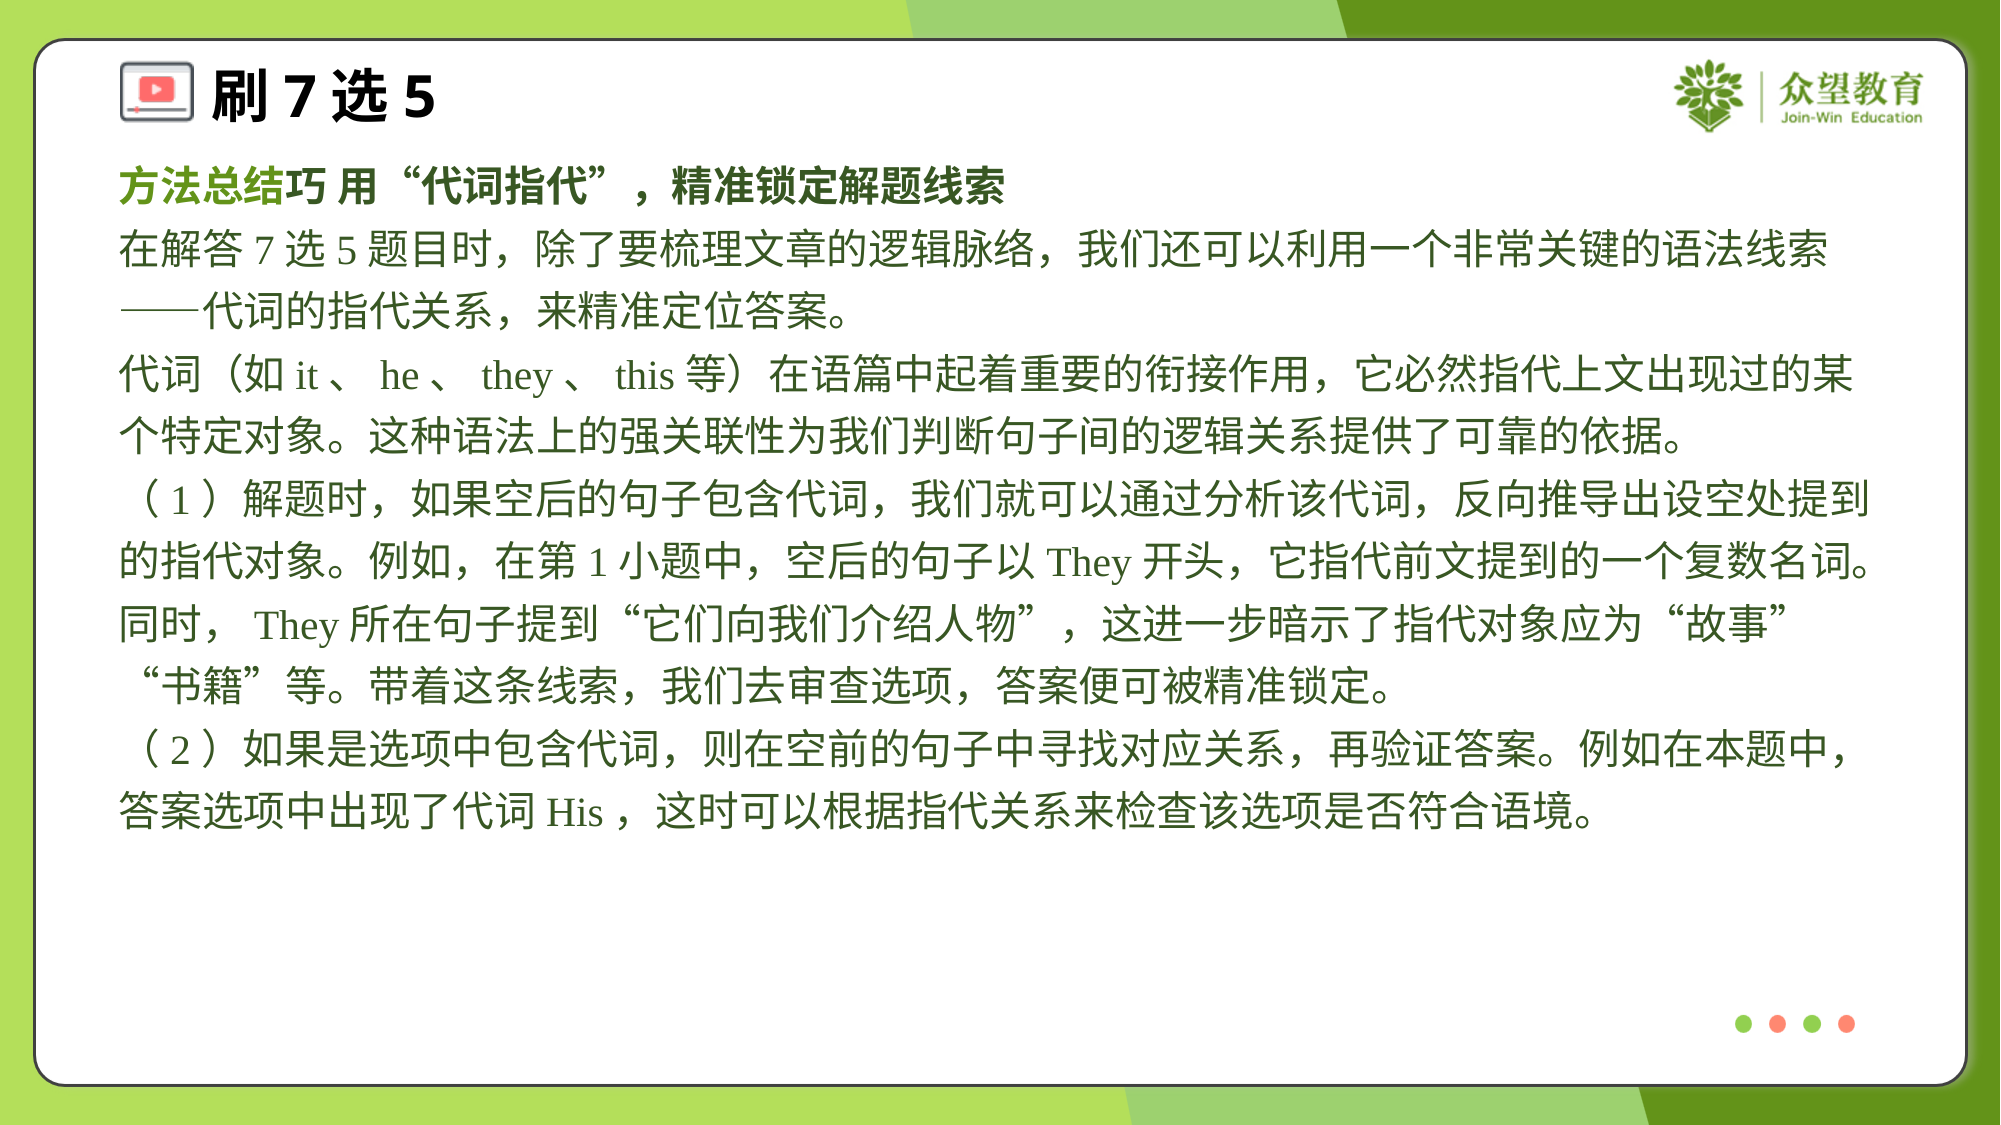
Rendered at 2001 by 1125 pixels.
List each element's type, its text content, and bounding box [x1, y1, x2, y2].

picture [0, 0, 2000, 1125]
text_box 方法总结巧 用“代词指代”，精准锁定解题线索 在解答7选5题目时，除了要梳理文章的逻辑脉络，我们还可以利用一个非常关键的语法线索——代词的指代关系，来精准定位答案。 代词（如it、he、they、this等）在语篇中起着重要的衔接作用，它必然指代上文出现过的某个特定对象。这种语法上的强关联性为我们判断句子间的逻辑关系提供了可靠的依据。 （1）解题时，如果空后的句子包含代词，我们就可以通过分析该代词，反向推导出设空处提到的指代对象。例如，在第1小题中，空后的句子以They开头，它指代前文提到的一个复数名词。同时，They所在句子提到“它们向我们介绍人物”，这进一步暗示了指代对象应为“故事”“书籍”等。带着这条线索，我们去审查选项，答案便可被精准锁定。 （2）如果是选项中包含代词，则在空前的句子中寻找对应关系，再验证答案。例如在本题中，答案选项中出现了代词His，这时可以根据指代关系来检查该选项是否符合语境。 [118, 147, 1883, 831]
